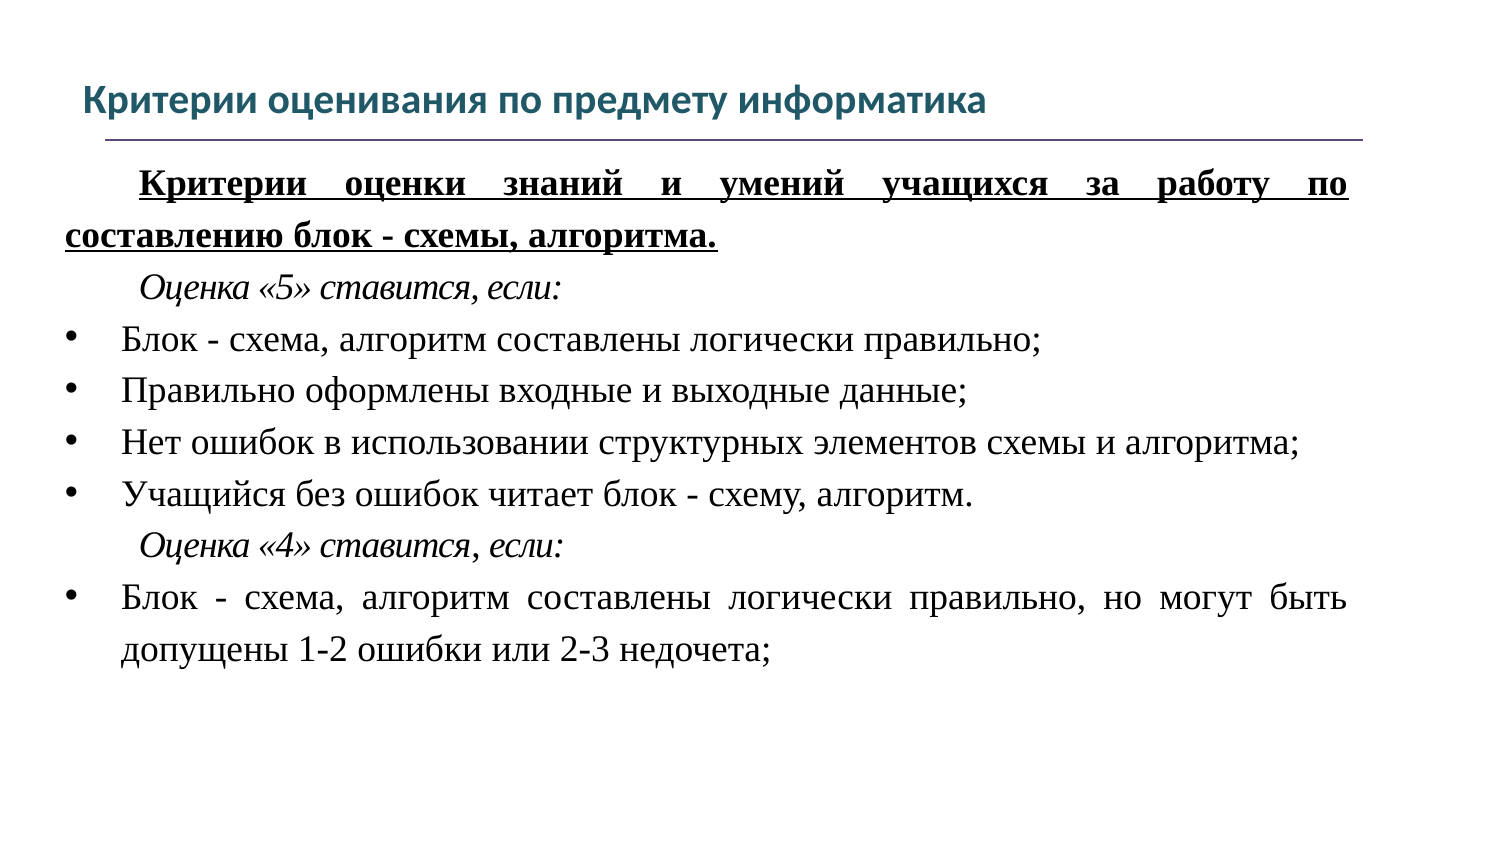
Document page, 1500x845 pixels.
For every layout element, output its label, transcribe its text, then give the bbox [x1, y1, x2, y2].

text_box Критерии оценки знаний и умений учащихся за работу по составлению блок - схемы, алгоритма. Оценка «5» ставится, если: Блок - схема, алгоритм составлены логически правильно; Правильно оформлены входные и выходные данные; Нет ошибок в использовании структурных элементов схемы и алгоритма; Учащийся без ошибок читает блок - схему, алгоритм. Оценка «4» ставится, если: Блок - схема, алгоритм составлены логически правильно, но могут быть допущены 1-2 ошибки или 2-3 недочета; [50, 144, 1364, 677]
title Критерии оценивания по предмету информатика [83, 28, 1417, 213]
